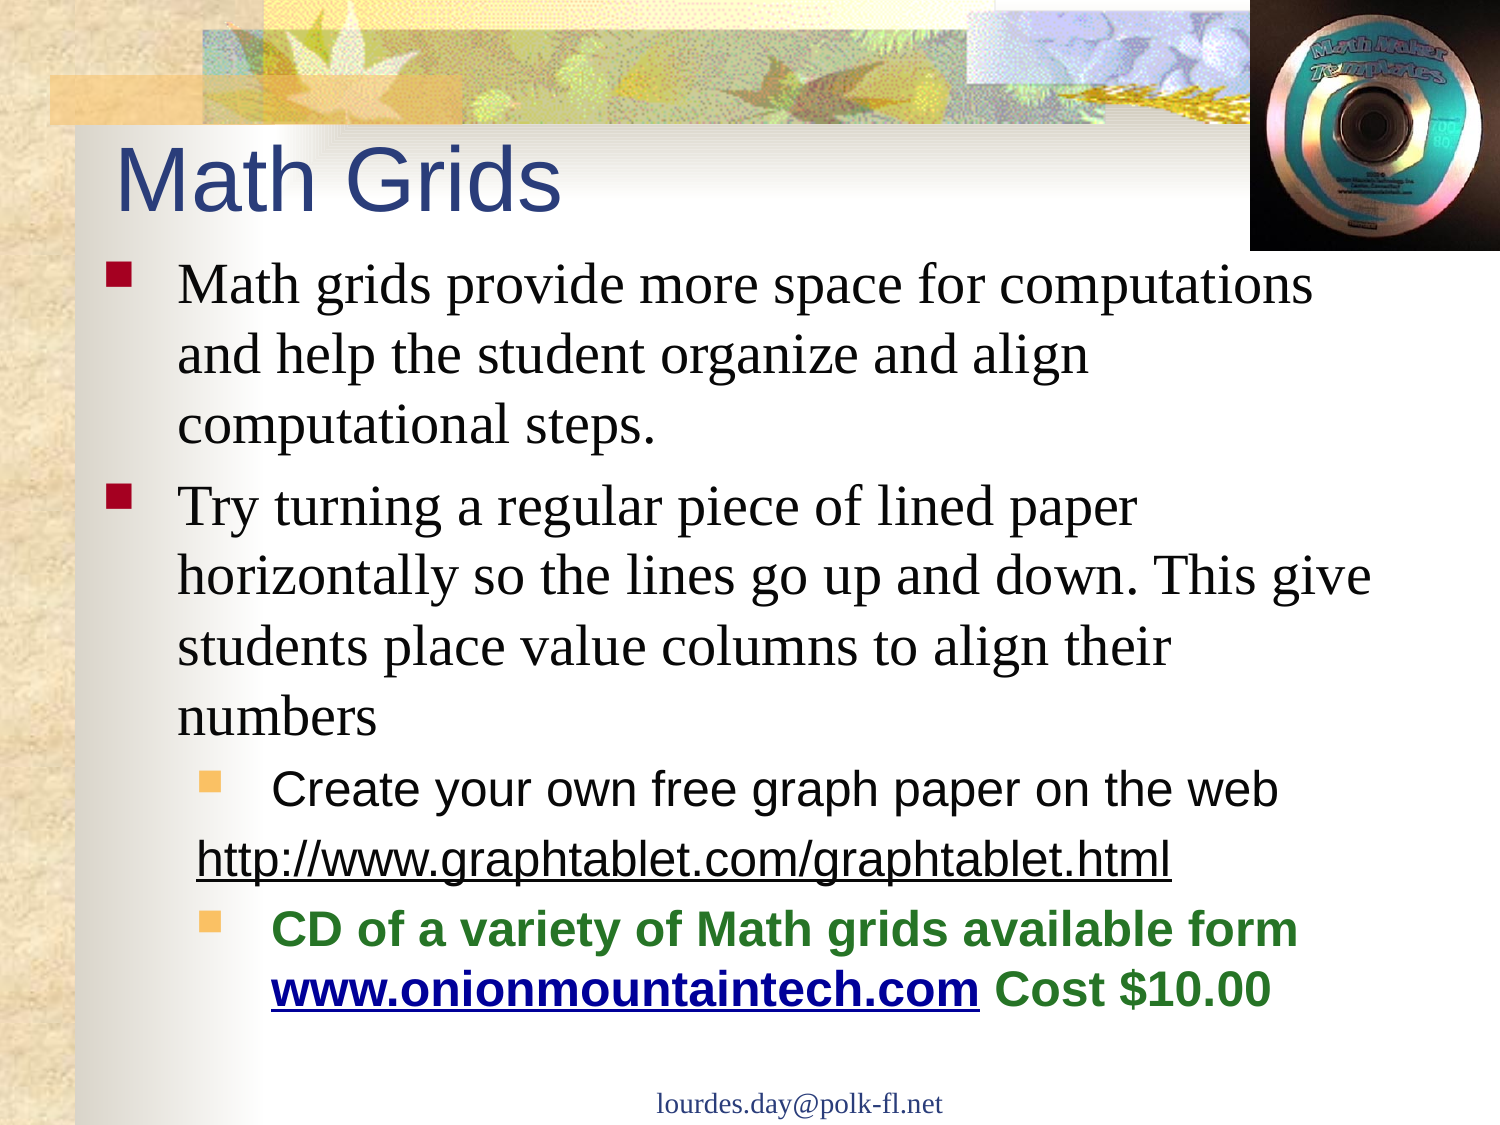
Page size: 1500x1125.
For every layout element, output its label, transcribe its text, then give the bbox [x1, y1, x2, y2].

title Math Grids [99, 49, 1244, 237]
footer lourdes.day@polk-fl.net [562, 1051, 1038, 1125]
list Math grids provide more space for computations and help the student organize and align computational steps. Try turning a regular piece of lined paper horizontally so the lines go up and down. This give students place value columns to align their numbers Create your own free graph paper on the web http://www.graphtablet.com/graphtablet.html CD of a variety of Math grids available form www.onionmountaintech.com Cost $10.00 [87, 237, 1401, 913]
picture [0, 0, 1500, 1125]
